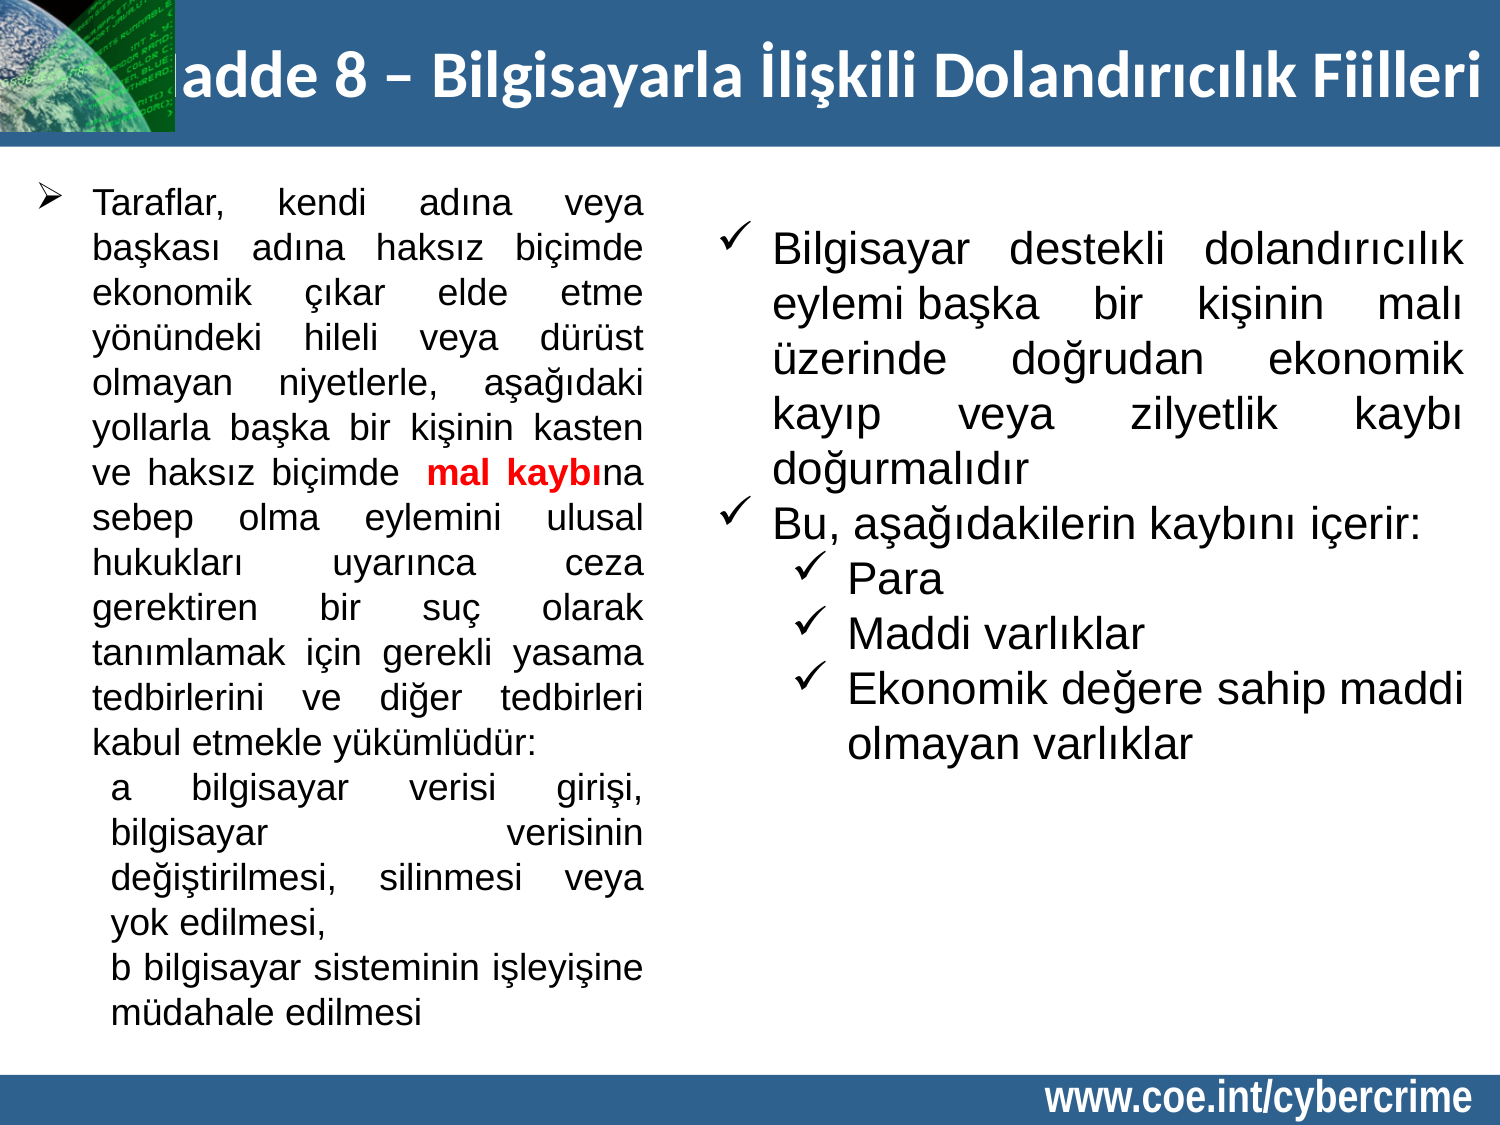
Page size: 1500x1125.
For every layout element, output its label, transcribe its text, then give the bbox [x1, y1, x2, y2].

picture [0, 0, 175, 132]
text_box Bilgisayar destekli dolandırıcılık eylemi başka bir kişinin malı üzerinde doğrudan ekonomik kayıp veya zilyetlik kaybı doğurmalıdır Bu, aşağıdakilerin kaybını içerir: Para Maddi varlıklar Ekonomik değere sahip maddi olmayan varlıklar [701, 211, 1480, 776]
text_box [0, 1073, 1030, 1125]
text_box www.coe.int/cybercrime [1030, 1059, 1500, 1125]
text_box Madde 8 – Bilgisayarla İlişkili Dolandırıcılık Fiilleri [0, 0, 1500, 149]
text_box Taraflar, kendi adına veya başkası adına haksız biçimde ekonomik çıkar elde etme yönündeki hileli veya dürüst olmayan niyetlerle, aşağıdaki yollarla başka bir kişinin kasten ve haksız biçimde mal kaybına sebep olma eylemini ulusal hukukları uyarınca ceza gerektiren bir suç olarak tanımlamak için gerekli yasama tedbirlerini ve diğer tedbirleri kabul etmekle yükümlüdür: a bilgisayar verisi girişi, bilgisayar verisinin değiştirilmesi, silinmesi veya yok edilmesi, b bilgisayar sisteminin işleyişine müdahale edilmesi [20, 170, 659, 1041]
